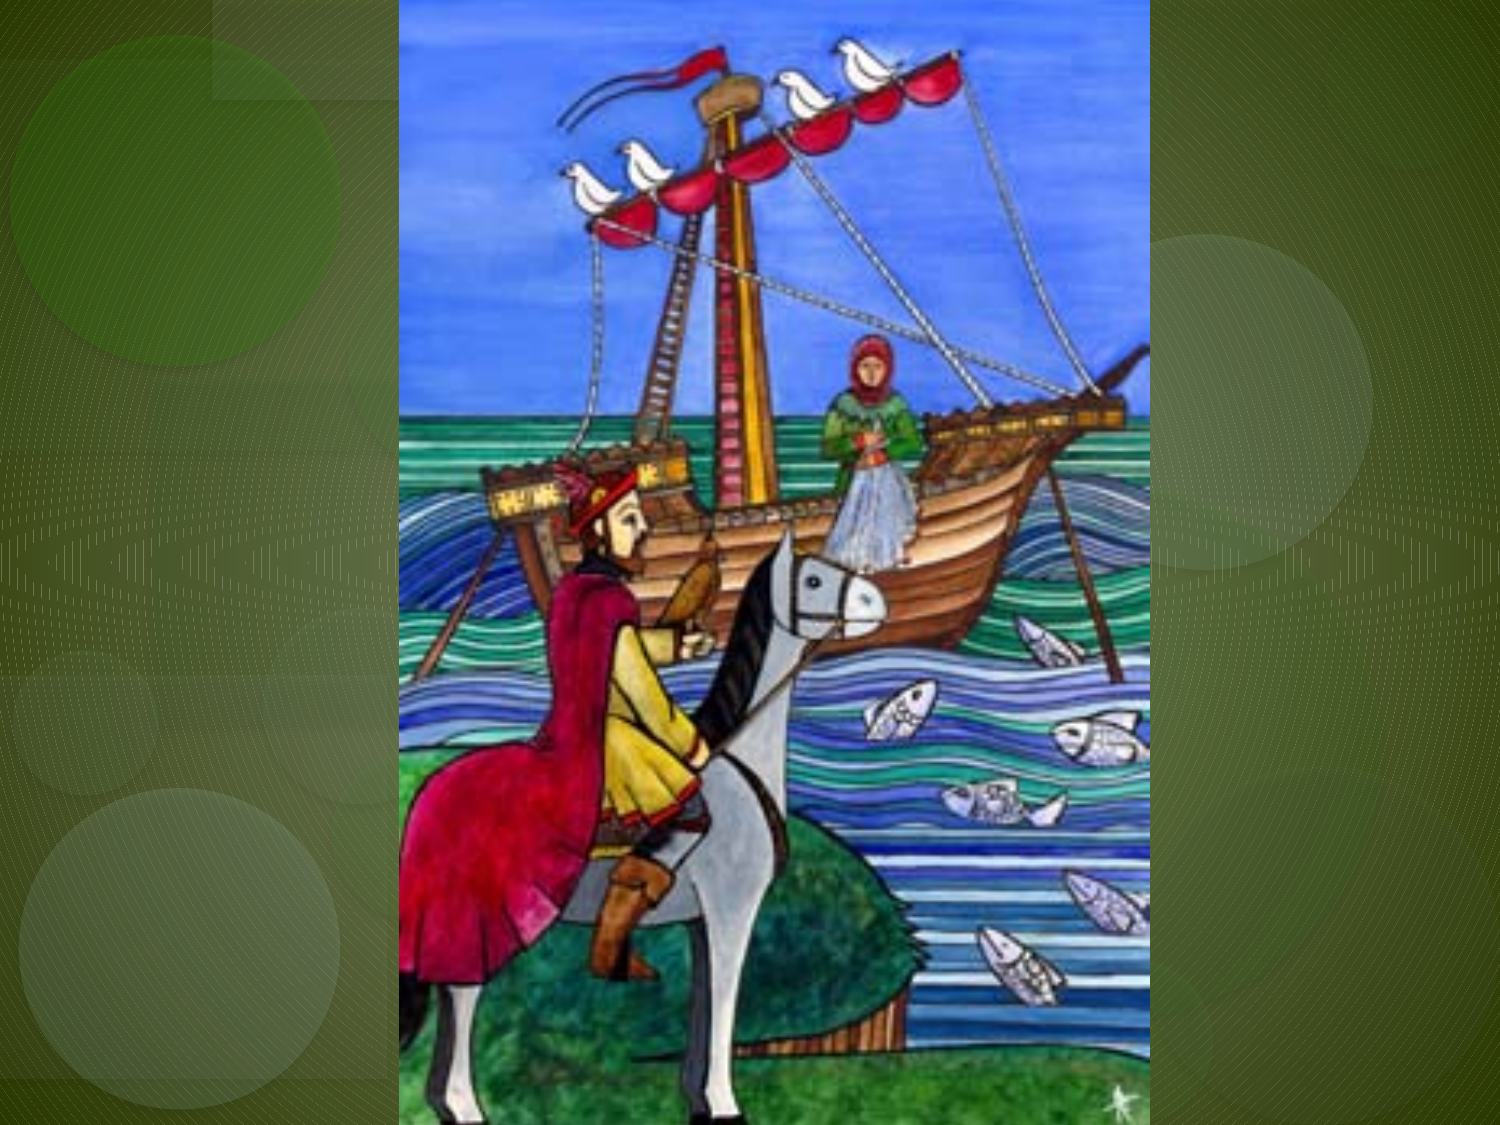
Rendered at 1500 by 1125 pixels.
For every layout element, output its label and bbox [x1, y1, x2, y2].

list [399, 0, 1151, 1125]
